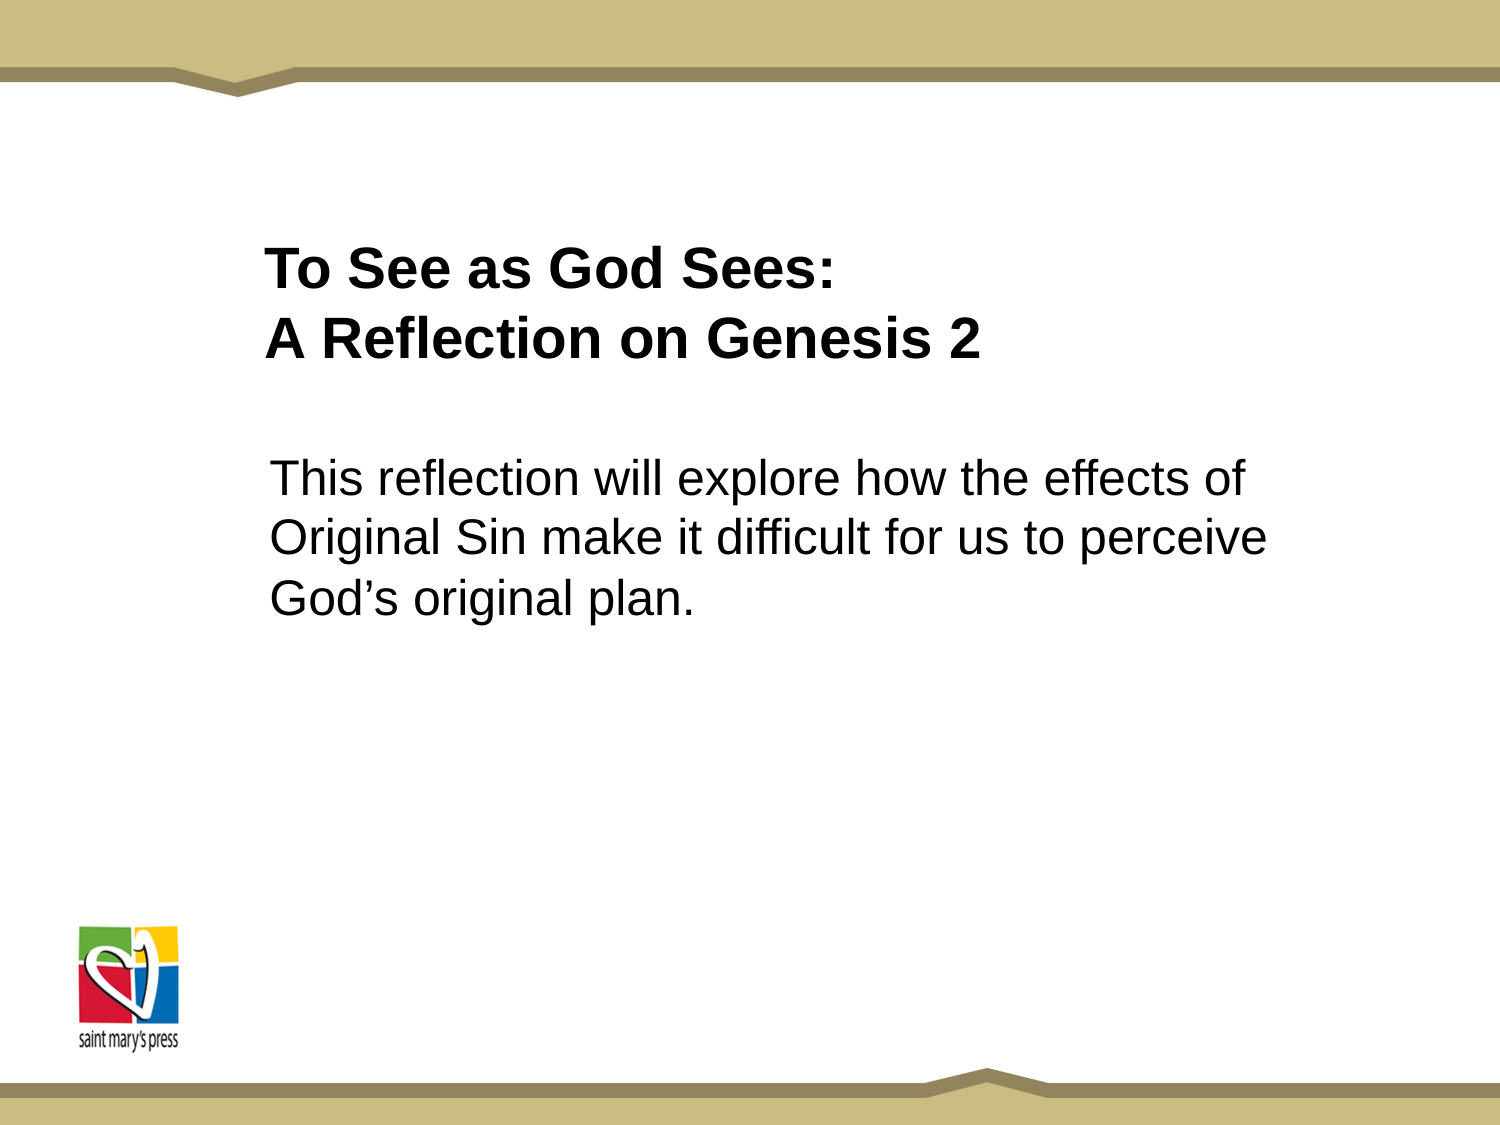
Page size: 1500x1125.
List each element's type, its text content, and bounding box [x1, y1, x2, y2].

picture [0, 0, 1500, 1125]
list This reflection will explore how the effects of Original Sin make it difficult for us to perceive God’s original plan. [254, 437, 1317, 952]
title To See as God Sees: A Reflection on Genesis 2 [249, 212, 1500, 388]
